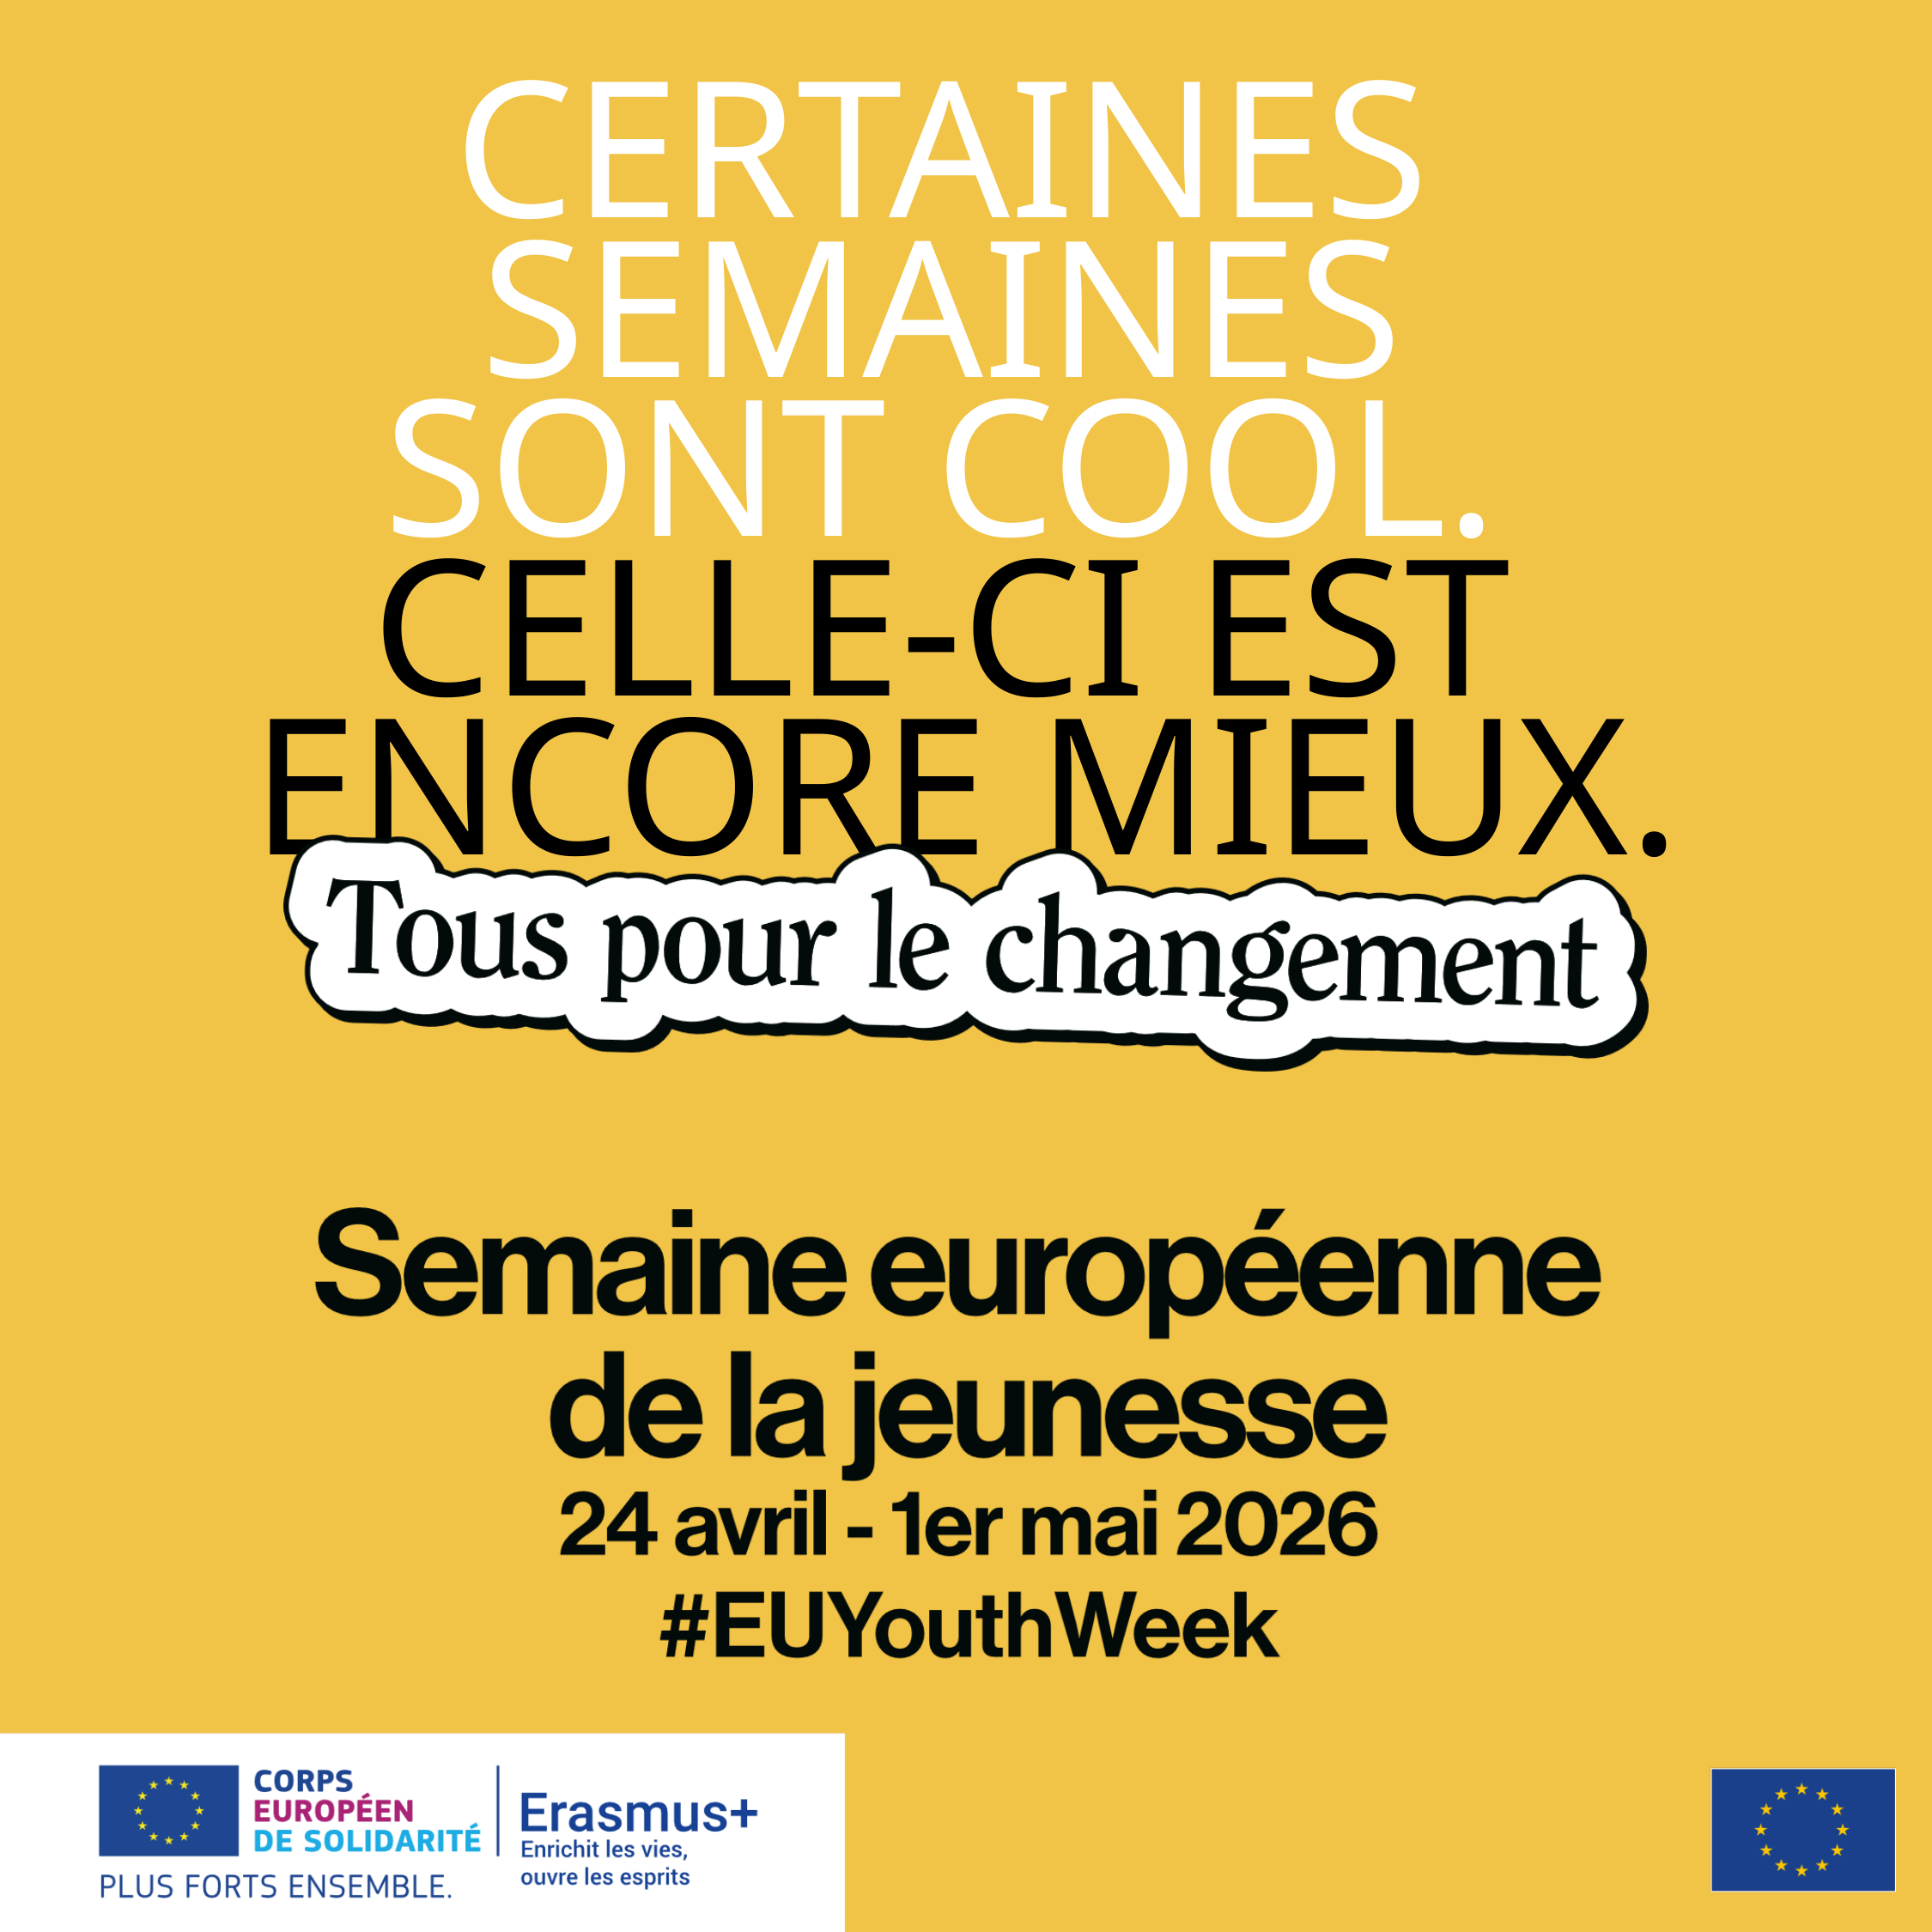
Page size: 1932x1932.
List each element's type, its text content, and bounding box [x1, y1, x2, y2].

text_box CERTAINES SEMAINES SONT COOL. CELLE-CI EST ENCORE MIEUX. [247, 86, 1685, 891]
picture [0, 1207, 1896, 1932]
picture [283, 834, 1649, 1072]
